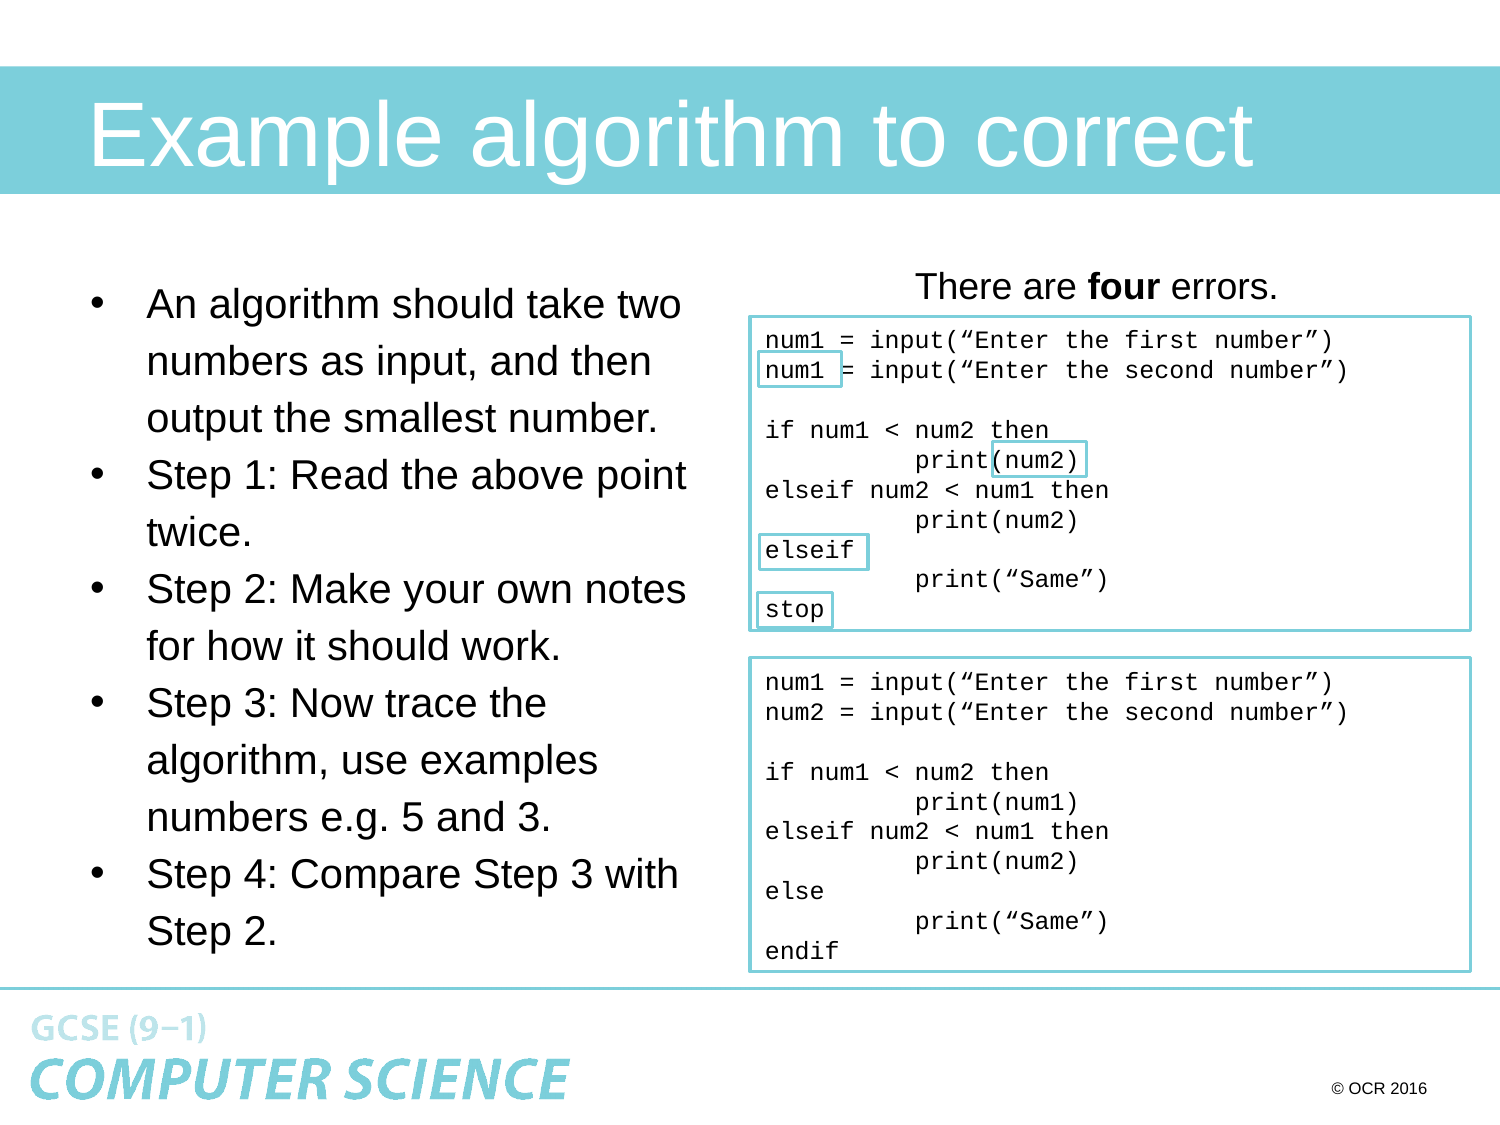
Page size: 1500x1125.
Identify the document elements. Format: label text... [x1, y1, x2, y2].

picture [0, 987, 1500, 1124]
text_box [757, 349, 843, 389]
text_box [990, 439, 1089, 479]
text_box [755, 590, 835, 630]
list An algorithm should take two numbers as input, and then output the smallest number. Step 1: Read the above point twice. Step 2: Make your own notes for how it should work. Step 3: Now trace the algorithm, use examples numbers e.g. 5 and 3. Step 4: Compare Step 3 with Step 2. [75, 262, 750, 965]
title Example algorithm to correct [0, 66, 1500, 194]
text_box There are four errors. [899, 254, 1321, 315]
text_box [757, 532, 870, 572]
text_box num1 = input(“Enter the first number”) num1 = input(“Enter the second number”) if num1 < num2 then print(num2) elseif num2 < num1 then print(num2) elseif print(“Same”) stop [750, 316, 1471, 631]
text_box num1 = input(“Enter the first number”) num2 = input(“Enter the second number”) if num1 < num2 then print(num1) elseif num2 < num1 then print(num2) else print(“Same”) endif [750, 657, 1471, 972]
